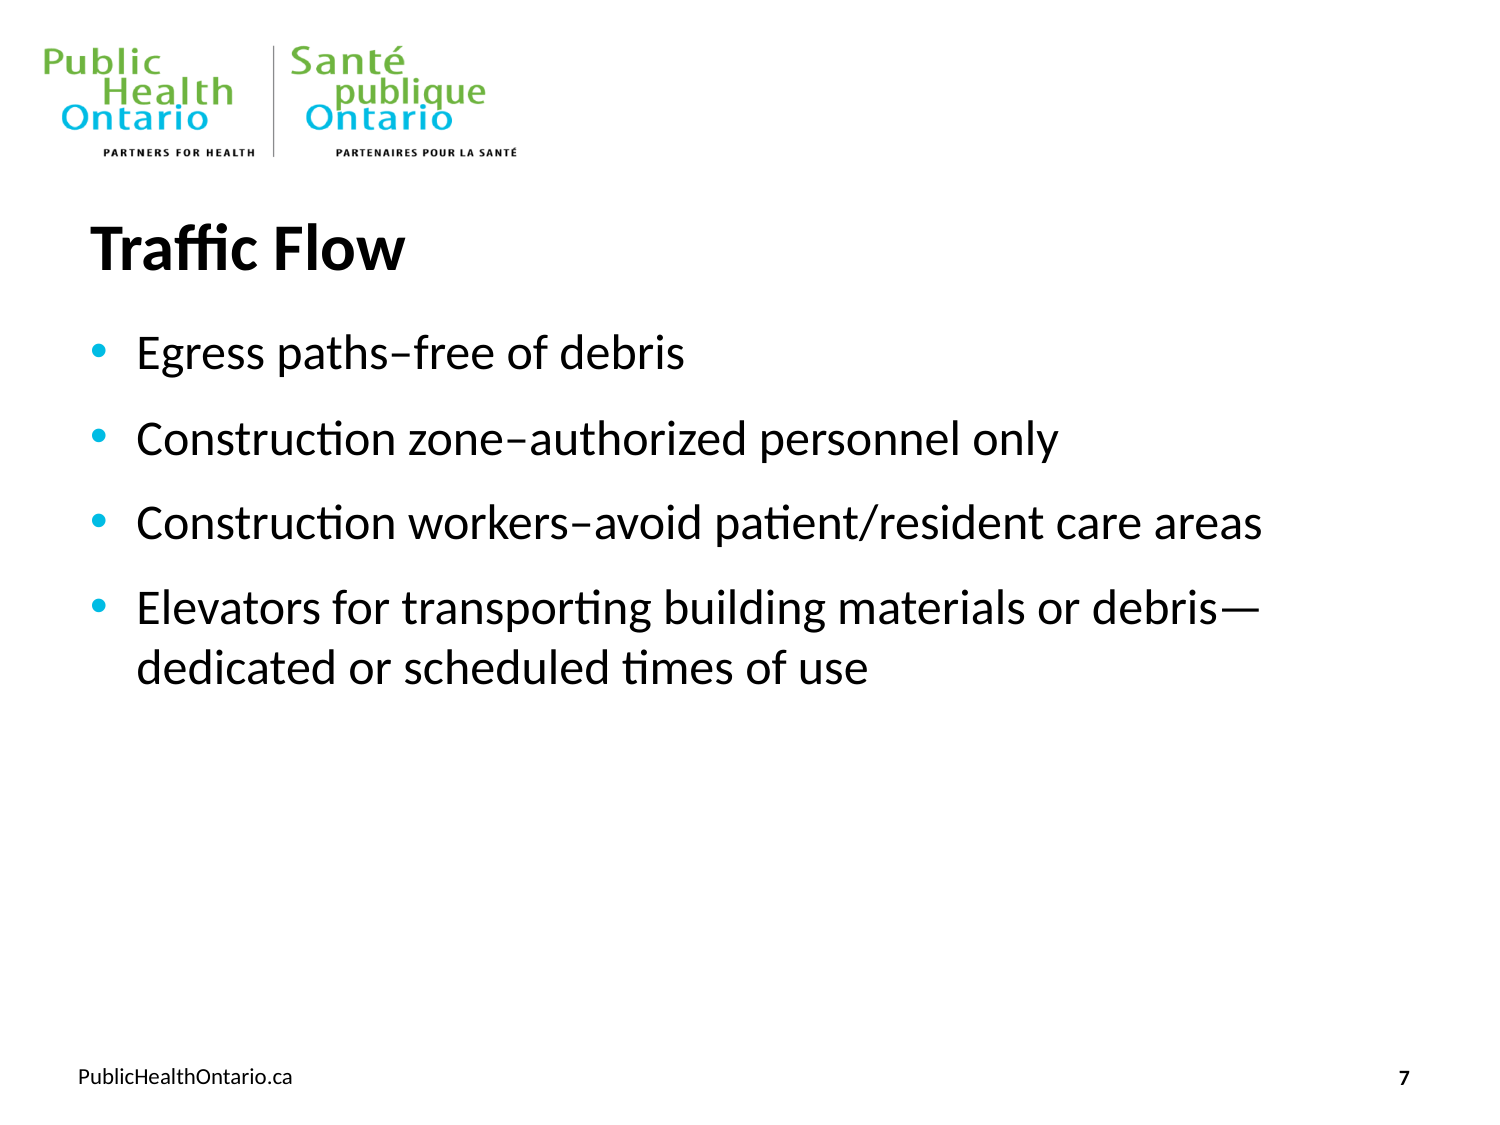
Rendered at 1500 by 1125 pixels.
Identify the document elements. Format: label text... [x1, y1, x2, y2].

list Egress paths–free of debris Construction zone–authorized personnel only Construction workers–avoid patient/resident care areas Elevators for transporting building materials or debris— dedicated or scheduled times of use [75, 312, 1425, 1038]
picture [37, 37, 525, 165]
title Traffic Flow [75, 187, 1425, 300]
slide_number 7 [1287, 1057, 1425, 1096]
